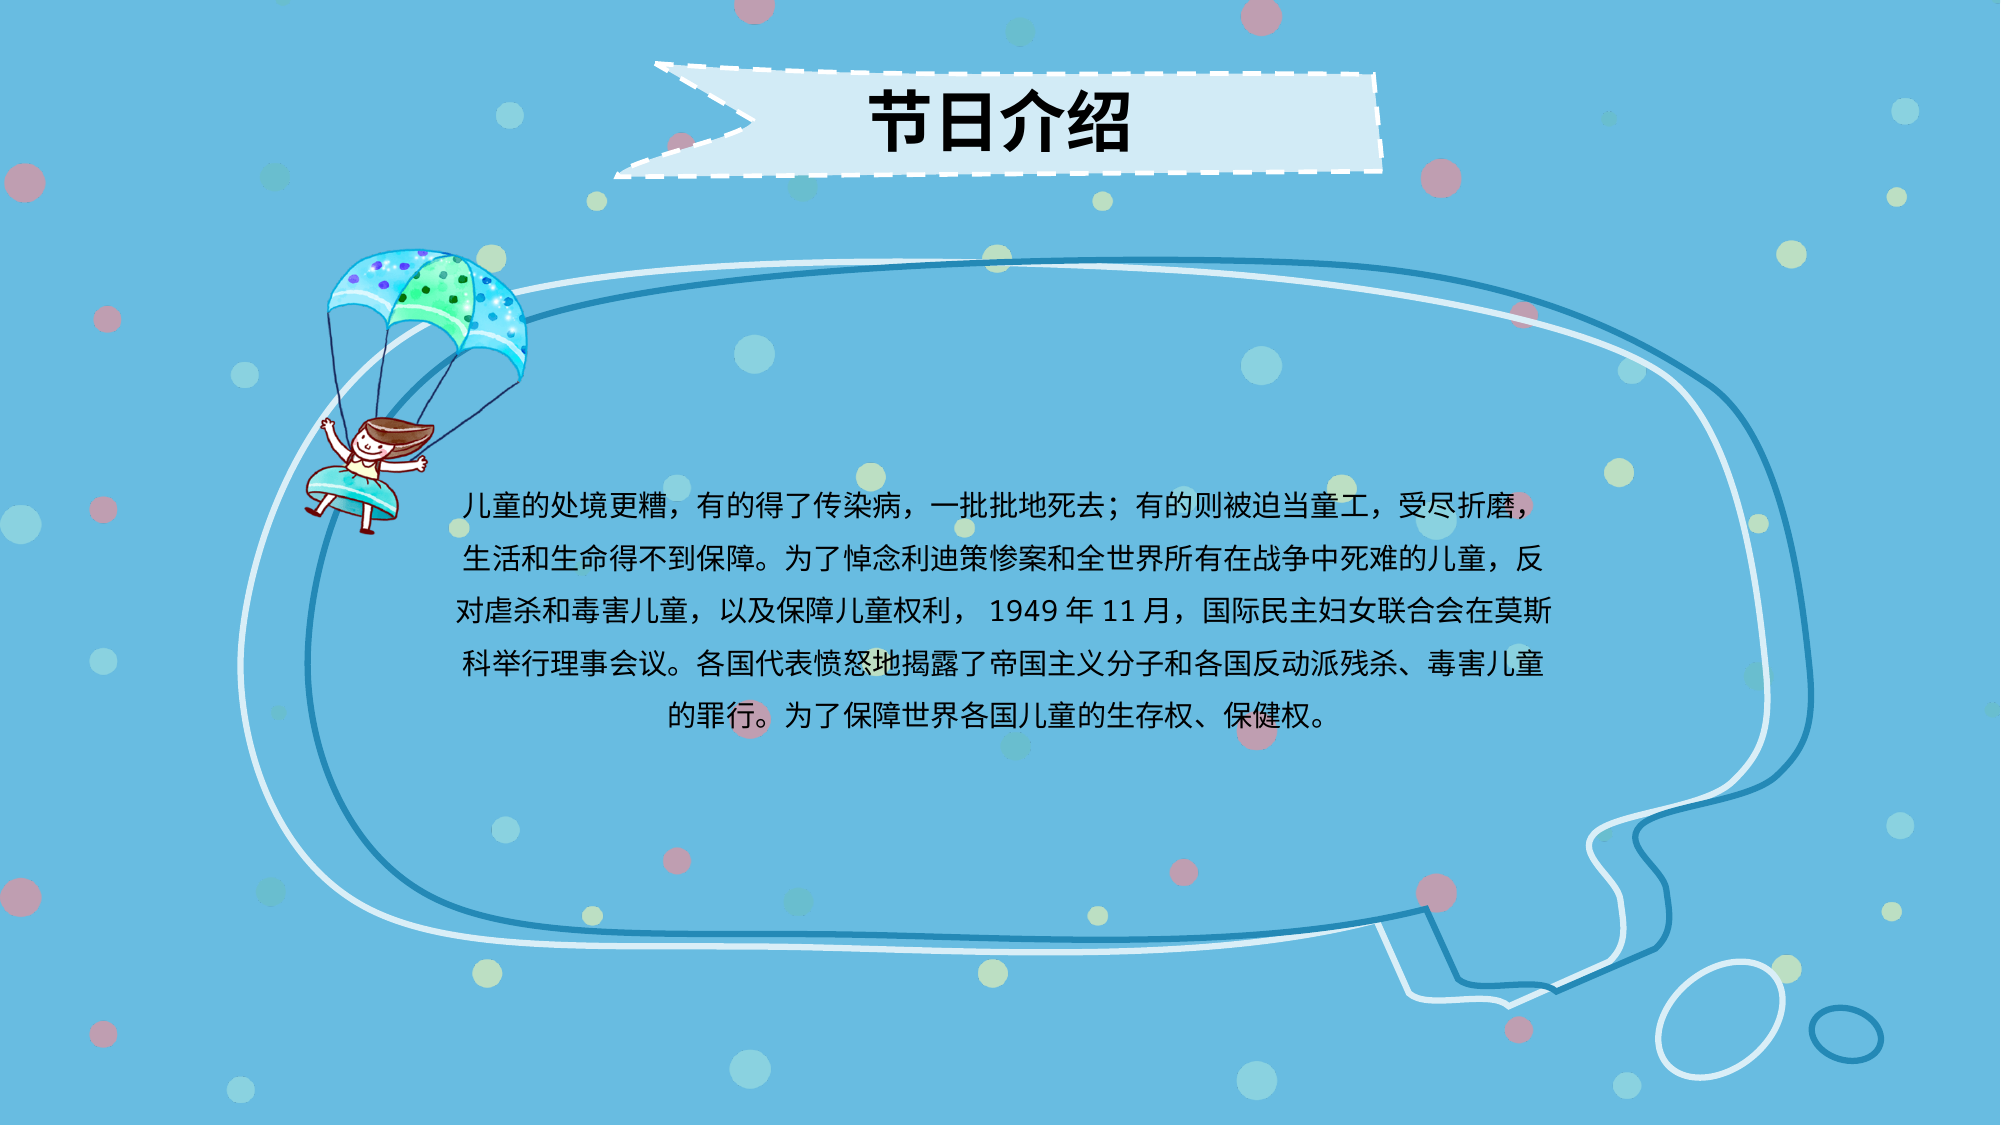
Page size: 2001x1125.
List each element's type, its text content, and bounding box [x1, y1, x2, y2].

text_box [615, 62, 1385, 178]
picture [0, 458, 2000, 1103]
text_box 节日介绍 [807, 72, 1193, 168]
picture [1680, 1069, 1723, 1074]
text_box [240, 259, 1882, 1069]
picture [4, 0, 2001, 535]
picture [463, 264, 525, 372]
